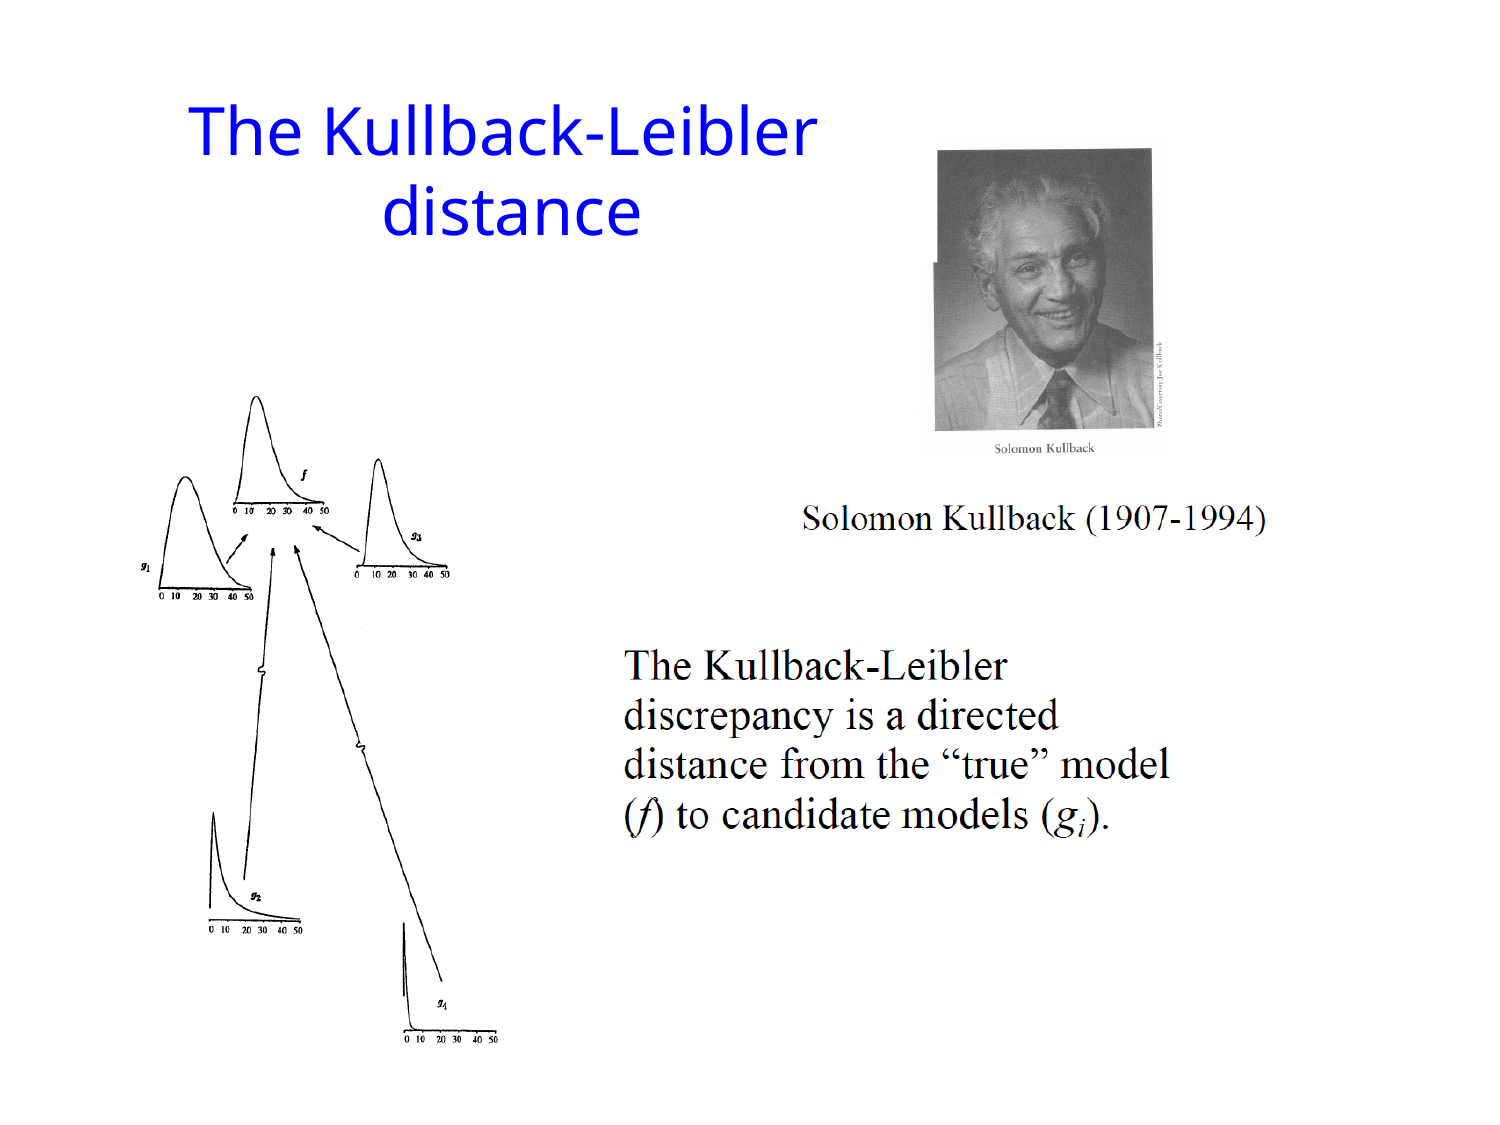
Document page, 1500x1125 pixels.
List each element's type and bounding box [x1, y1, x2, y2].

picture [62, 62, 1351, 1058]
